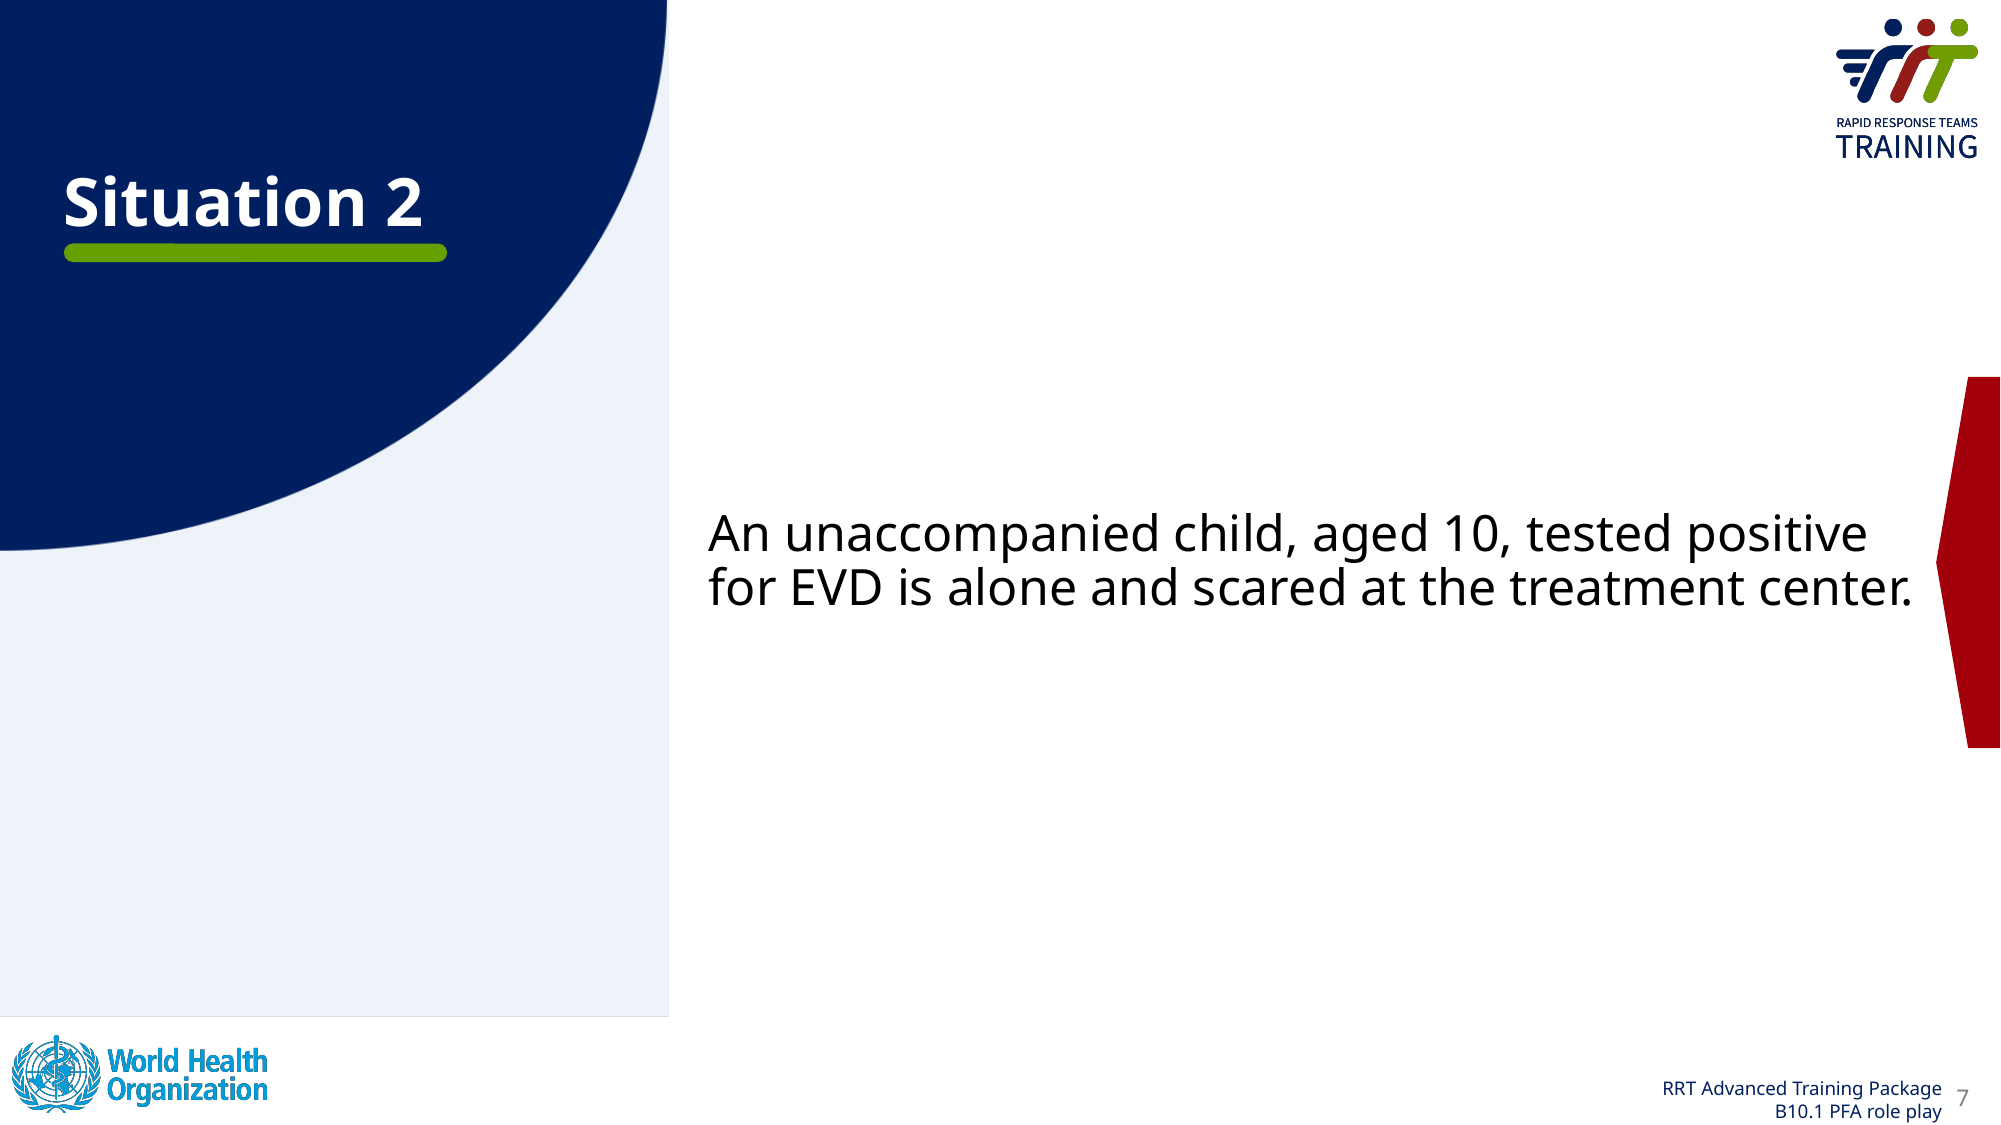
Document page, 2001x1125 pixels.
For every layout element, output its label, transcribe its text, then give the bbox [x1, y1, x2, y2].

picture [24, 1054, 36, 1087]
list An unaccompanied child, aged 10, tested positive for EVD is alone and scared at the treatment center. [700, 467, 1937, 658]
text_box Situation 2 [63, 103, 600, 242]
picture [12, 1083, 48, 1113]
picture [40, 1062, 47, 1070]
picture [36, 1088, 78, 1105]
picture [22, 1062, 26, 1077]
picture [0, 0, 669, 1018]
picture [12, 1035, 54, 1068]
picture [46, 1056, 54, 1062]
picture [30, 1083, 37, 1091]
picture [1835, 19, 1978, 167]
picture [59, 1035, 267, 1113]
picture [71, 1053, 90, 1091]
picture [34, 1054, 43, 1078]
picture [50, 1108, 62, 1113]
